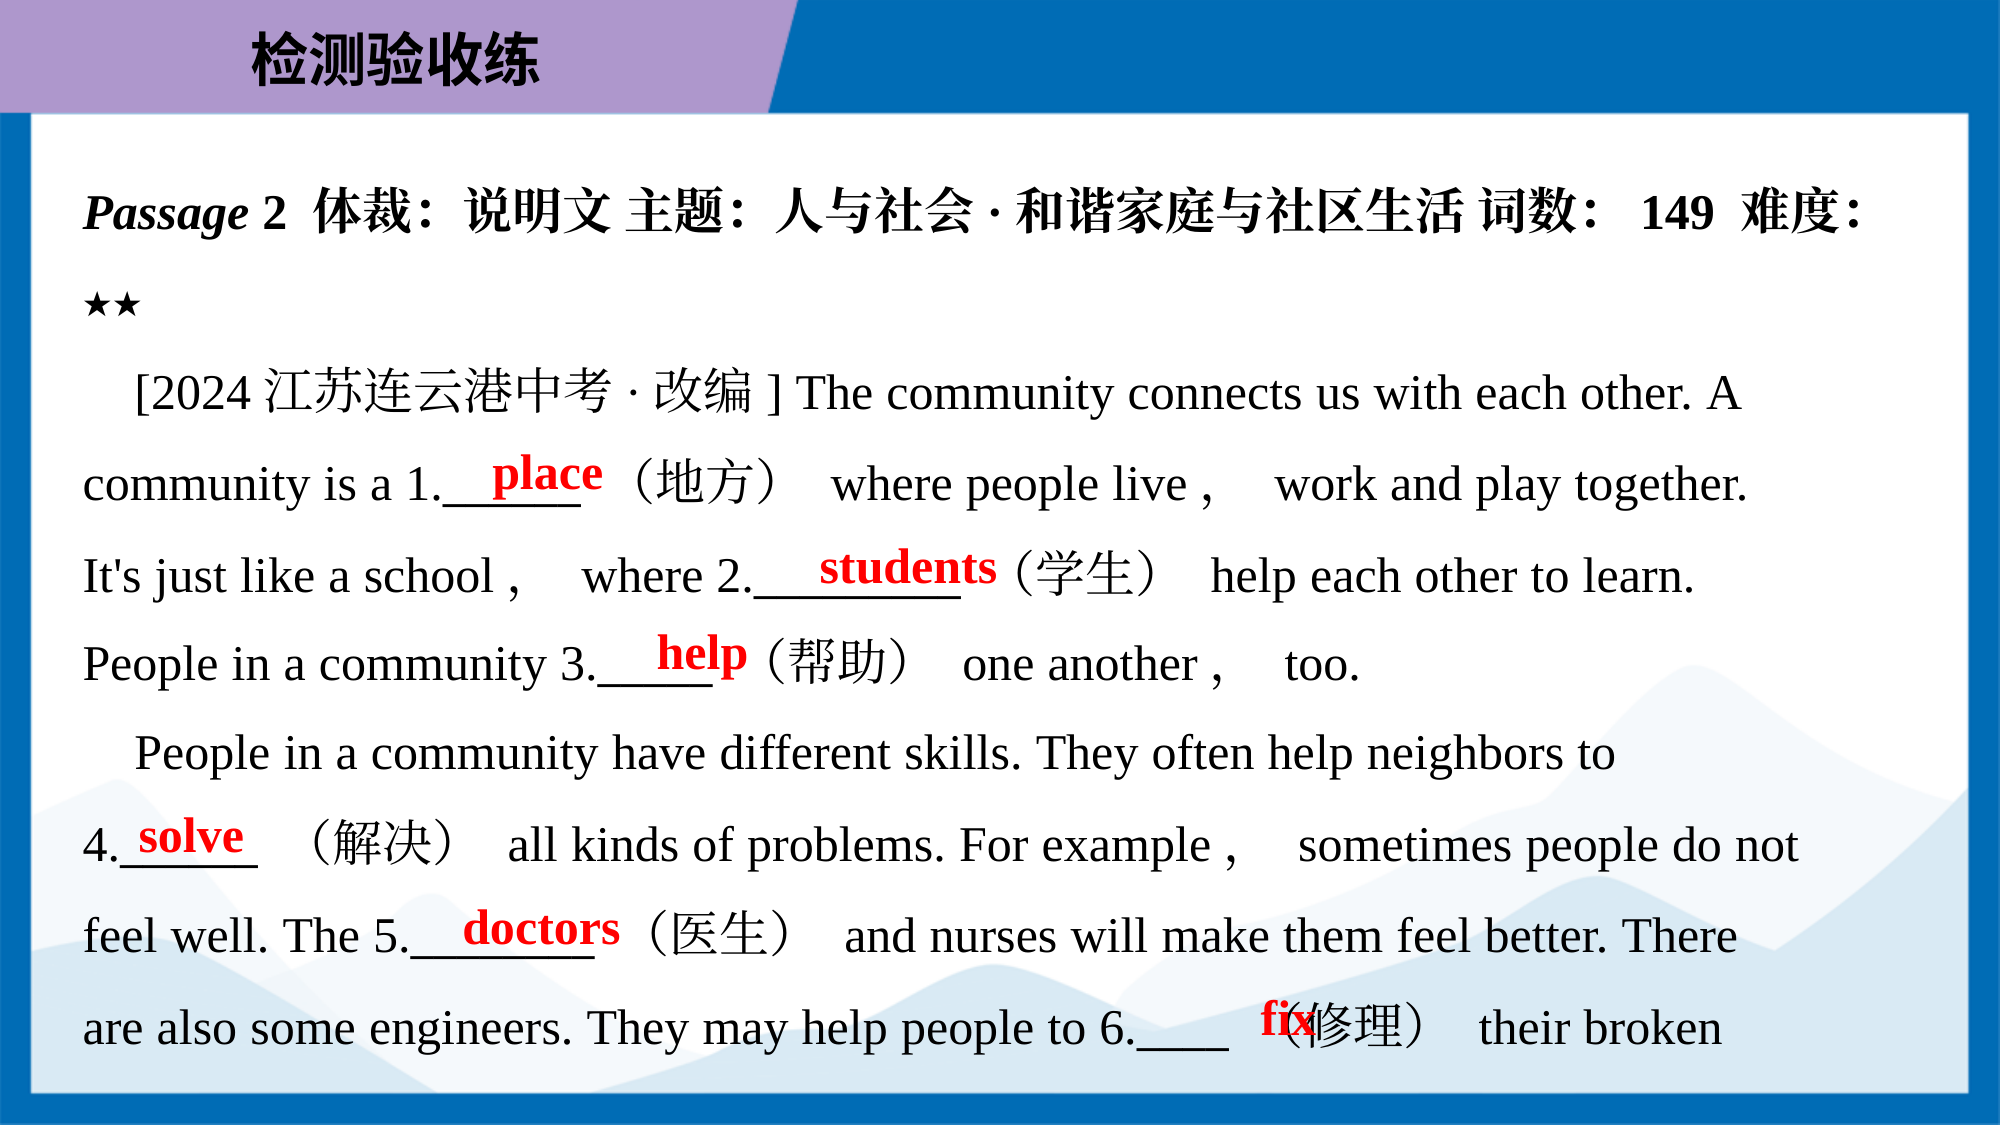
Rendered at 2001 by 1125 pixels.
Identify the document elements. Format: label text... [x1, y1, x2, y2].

text_box [2024江苏连云港中考·改编] The community connects us with each other. A community is a 1.______ （地方） where people live， work and play together. It's just like a school， where 2._________ （学生） help each other to learn. People in a community 3._____ （帮助） one another， too. [82, 327, 1917, 681]
text_box fix [1242, 958, 1335, 1037]
text_box solve [120, 775, 263, 854]
picture [0, 0, 2000, 1125]
text_box place [474, 412, 622, 491]
text_box People in a community have different skills. They often help neighbors to 4.______ （解决） all kinds of problems. For example， sometimes people do not feel well. The 5.________ （医生） and nurses will make them feel better. There are also some engineers. They may help people to 6.____ （修理） their broken [82, 687, 1917, 1055]
text_box students [801, 506, 1016, 585]
text_box Passage 2 体裁：说明文 主题：人与社会·和谐家庭与社区生活 词数：149 难度： ★★ [82, 147, 1917, 318]
text_box doctors [444, 866, 639, 946]
text_box help [638, 592, 767, 671]
